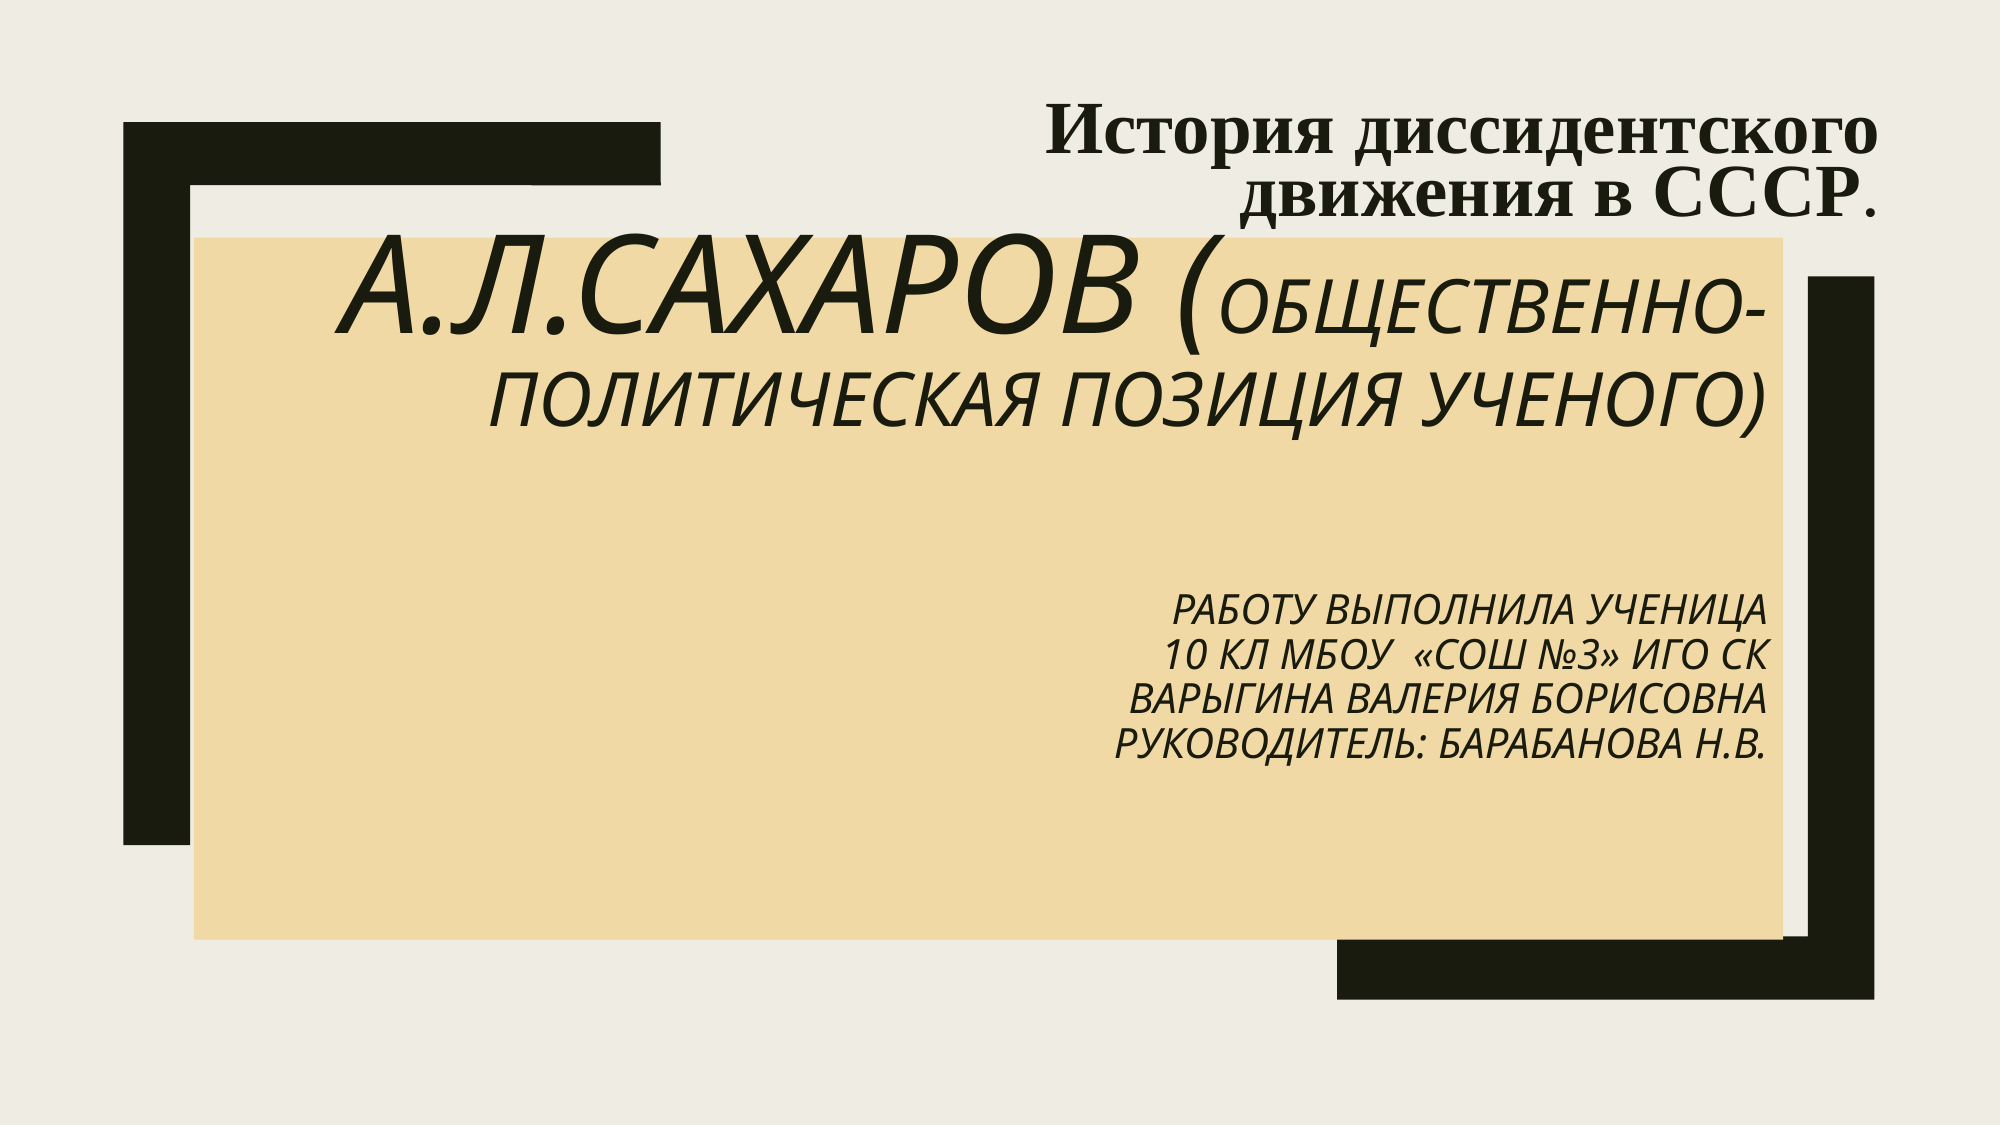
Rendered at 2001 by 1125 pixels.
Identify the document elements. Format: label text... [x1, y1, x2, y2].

subtitle История диссидентского движения в СССР. [928, 95, 1896, 248]
title А.Л.Сахаров (общественно-политическая позиция ученого) работу выполнила ученица 10 кл МБОУ «СОШ №3» ИГО СК Варыгина Валерия Борисовна Руководитель: Барабанова Н.В. [193, 237, 1784, 940]
